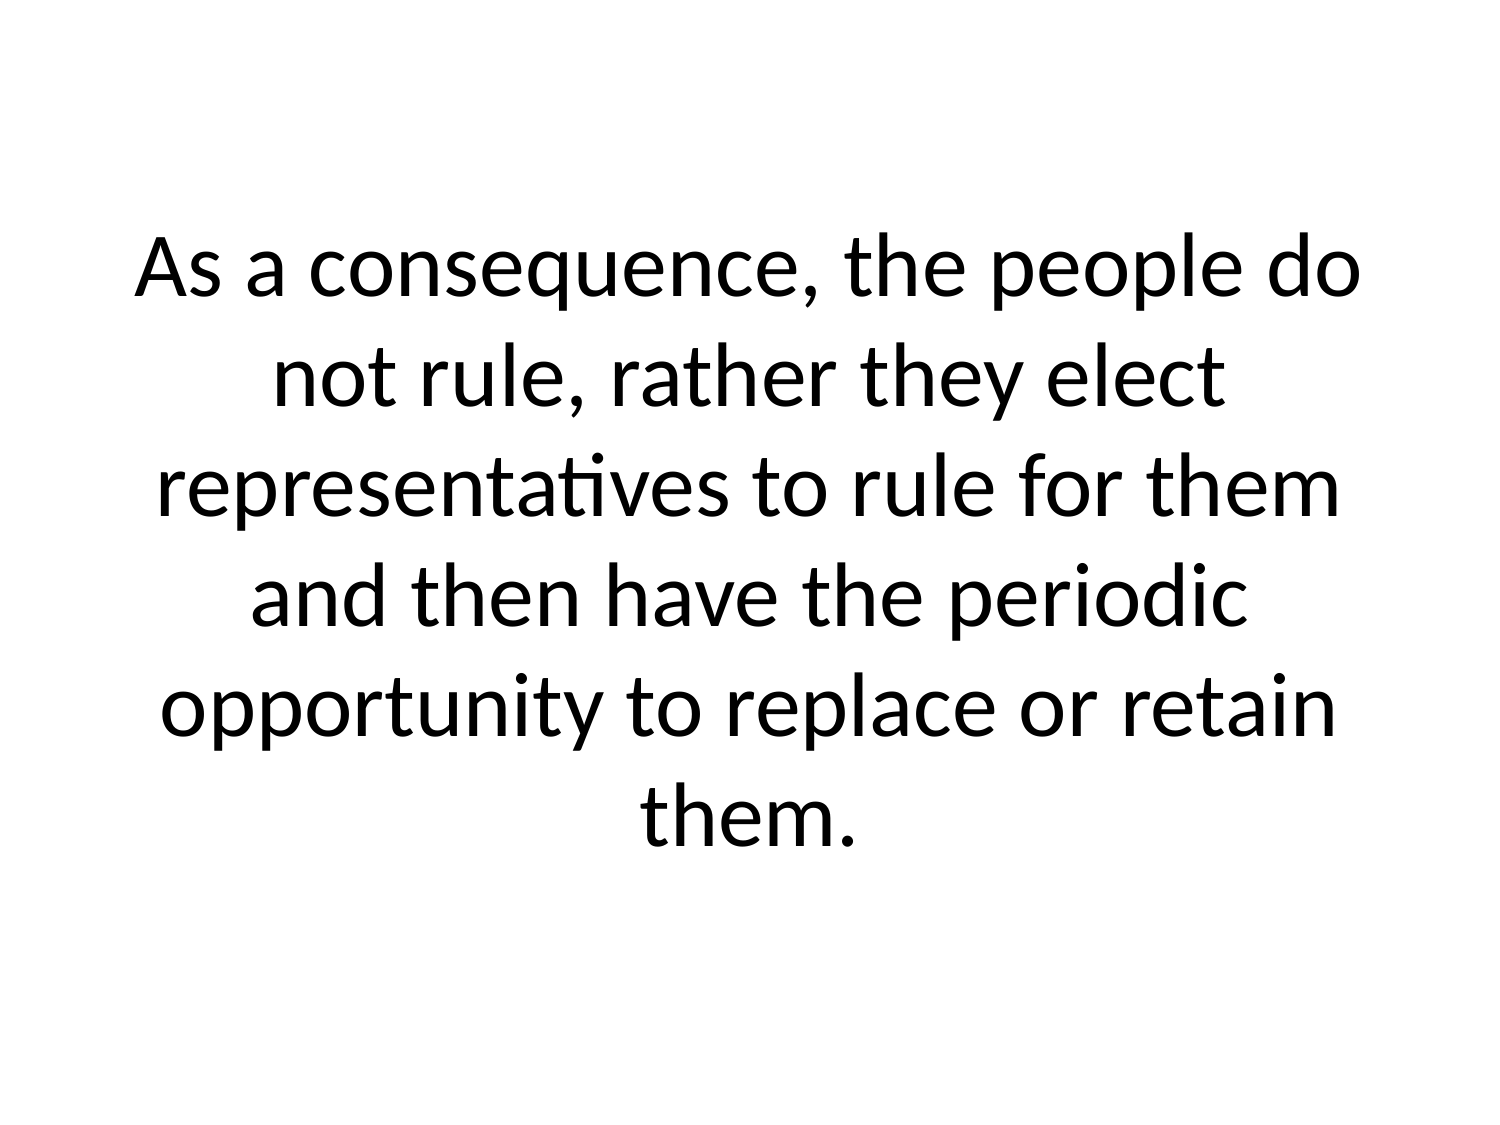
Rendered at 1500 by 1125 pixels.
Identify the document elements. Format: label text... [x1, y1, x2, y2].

title As a consequence, the people do not rule, rather they elect representatives to rule for them and then have the periodic opportunity to replace or retain them. [74, 44, 1426, 1026]
